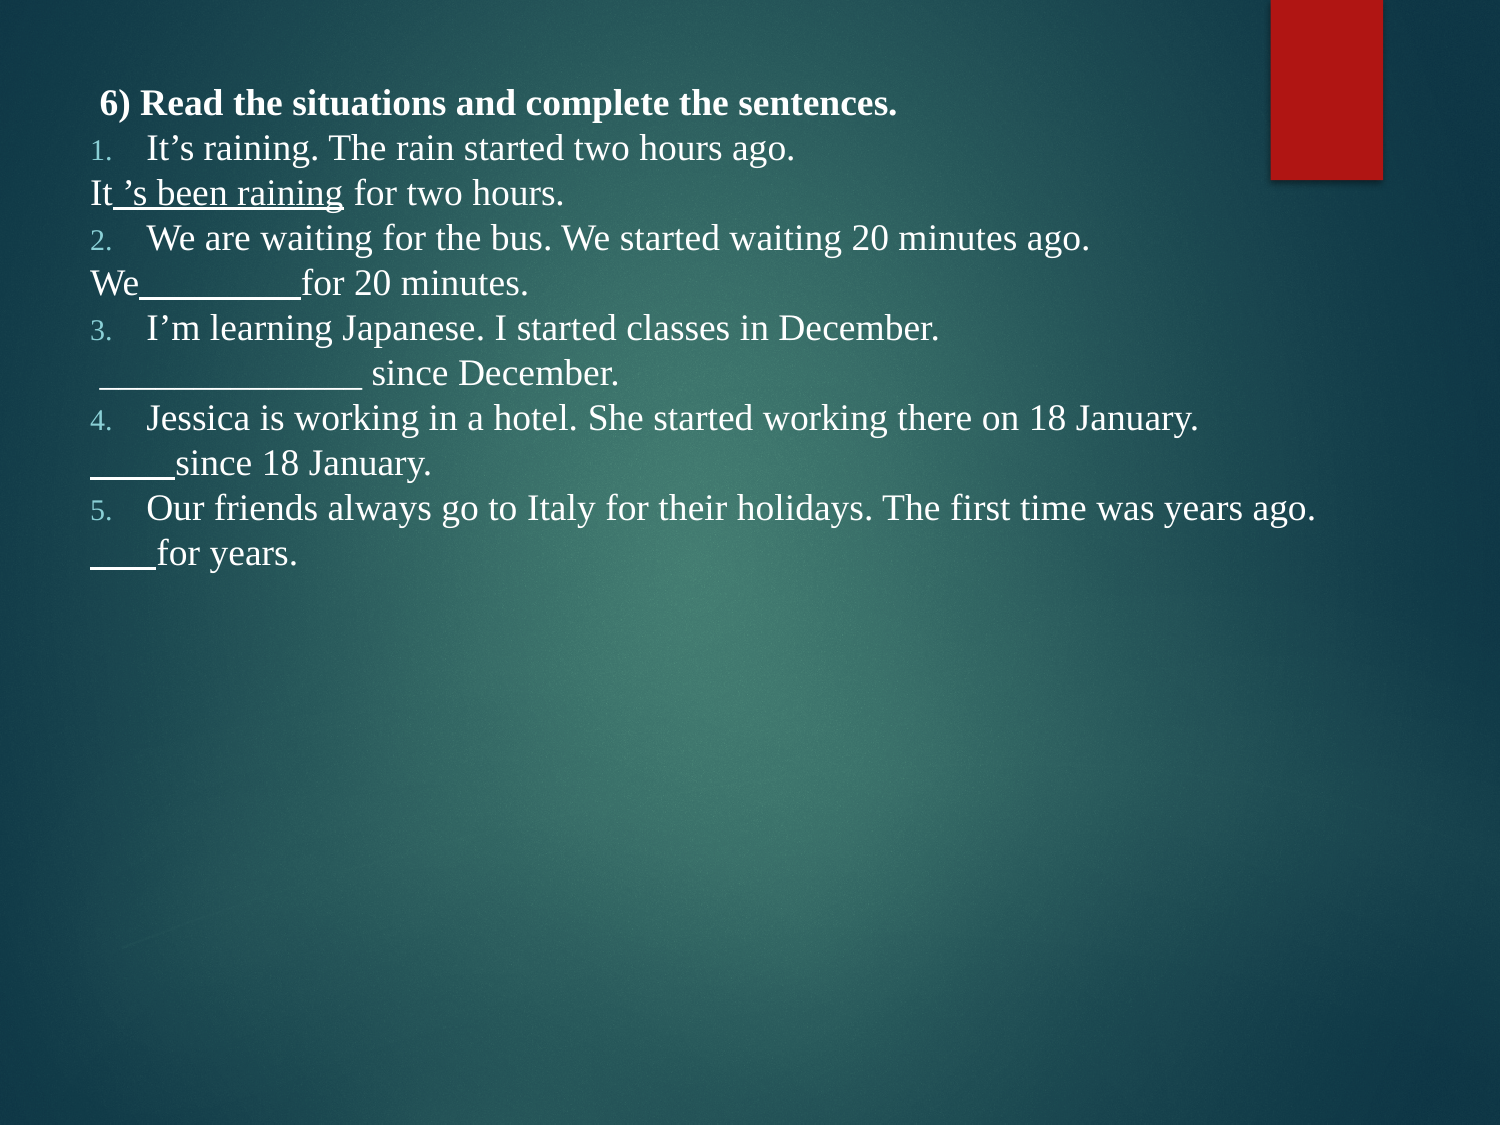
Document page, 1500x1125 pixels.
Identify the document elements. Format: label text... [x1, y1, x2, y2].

list 6) Read the situations and complete the sentences. It’s raining. The rain started two hours ago. It ’s been raining for two hours. We are waiting for the bus. We started waiting 20 minutes ago. We for 20 minutes. I’m learning Japanese. I started classes in December. ______________ since December. Jessica is working in a hotel. She started working there on 18 January. since 18 January. Our friends always go to Italy for their holidays. The first time was years ago. for years. [75, 70, 1418, 1067]
